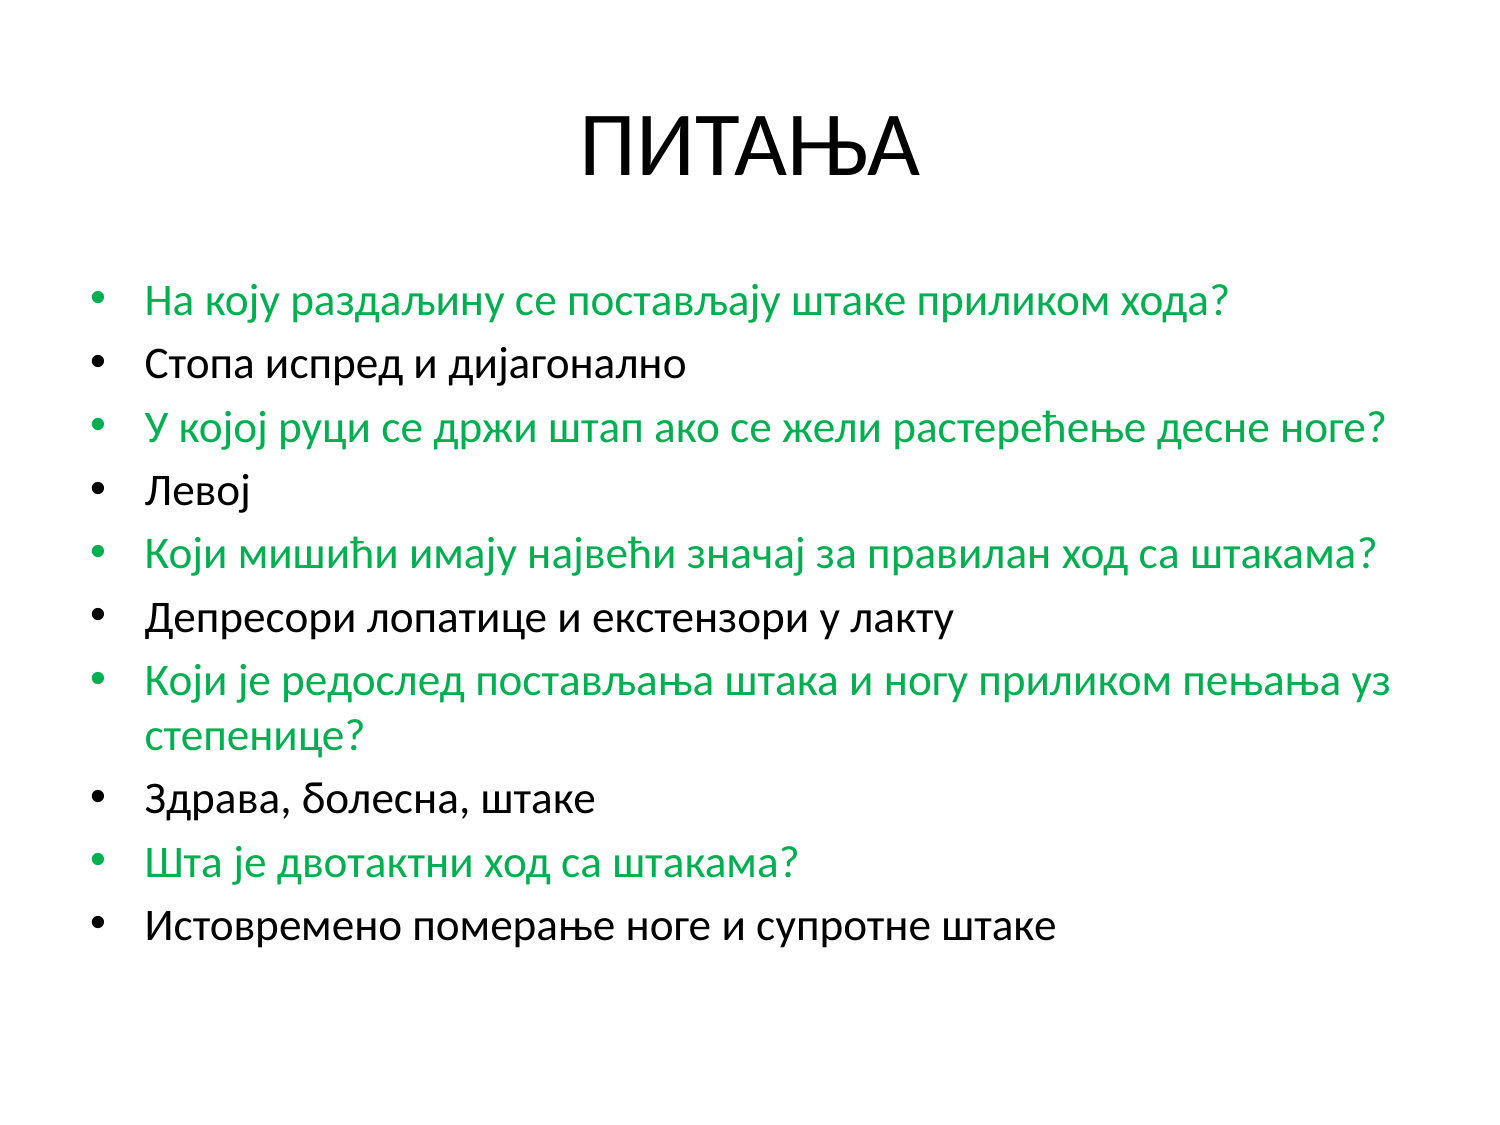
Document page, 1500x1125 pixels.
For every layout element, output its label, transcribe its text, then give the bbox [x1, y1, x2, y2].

title ПИТАЊА [75, 45, 1425, 233]
list На коју раздаљину се постављају штаке приликом хода? Стопа испред и дијагонално У којој руци се држи штап ако се жели растерећење десне ноге? Левој Који мишићи имају највећи значај за правилан ход са штакама? Депресори лопатице и екстензори у лакту Који је редослед постављања штака и ногу приликом пењања уз степенице? Здрава, болесна, штаке Шта је двотактни ход са штакама? Истовремено померање ноге и супротне штаке [75, 262, 1425, 1005]
